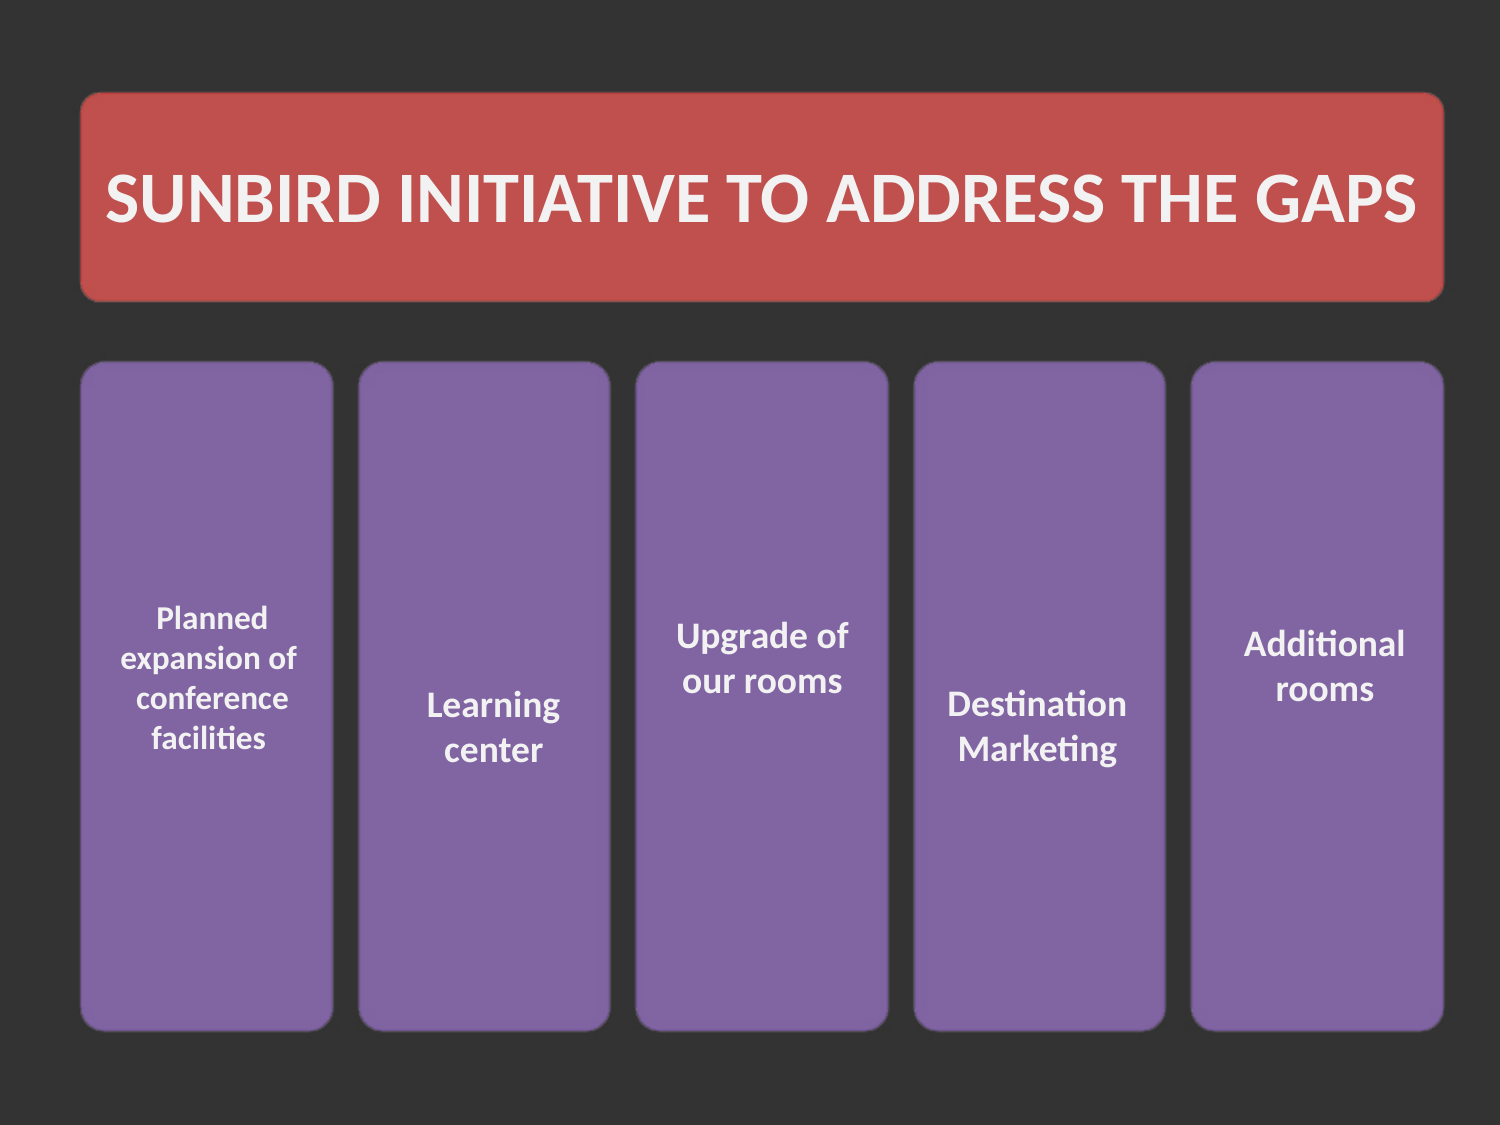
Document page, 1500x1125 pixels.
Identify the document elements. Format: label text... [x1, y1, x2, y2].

text_box Planned expansion of conference facilities [87, 589, 338, 764]
text_box Learning center [374, 672, 613, 777]
text_box Additional rooms [1212, 611, 1438, 717]
text_box Upgrade of our rooms [649, 604, 875, 709]
text_box Destination Marketing [924, 671, 1150, 777]
title SUNBIRD INITIATIVE TO ADDRESS THE GAPS [87, 99, 1438, 288]
picture [0, 0, 1500, 1125]
